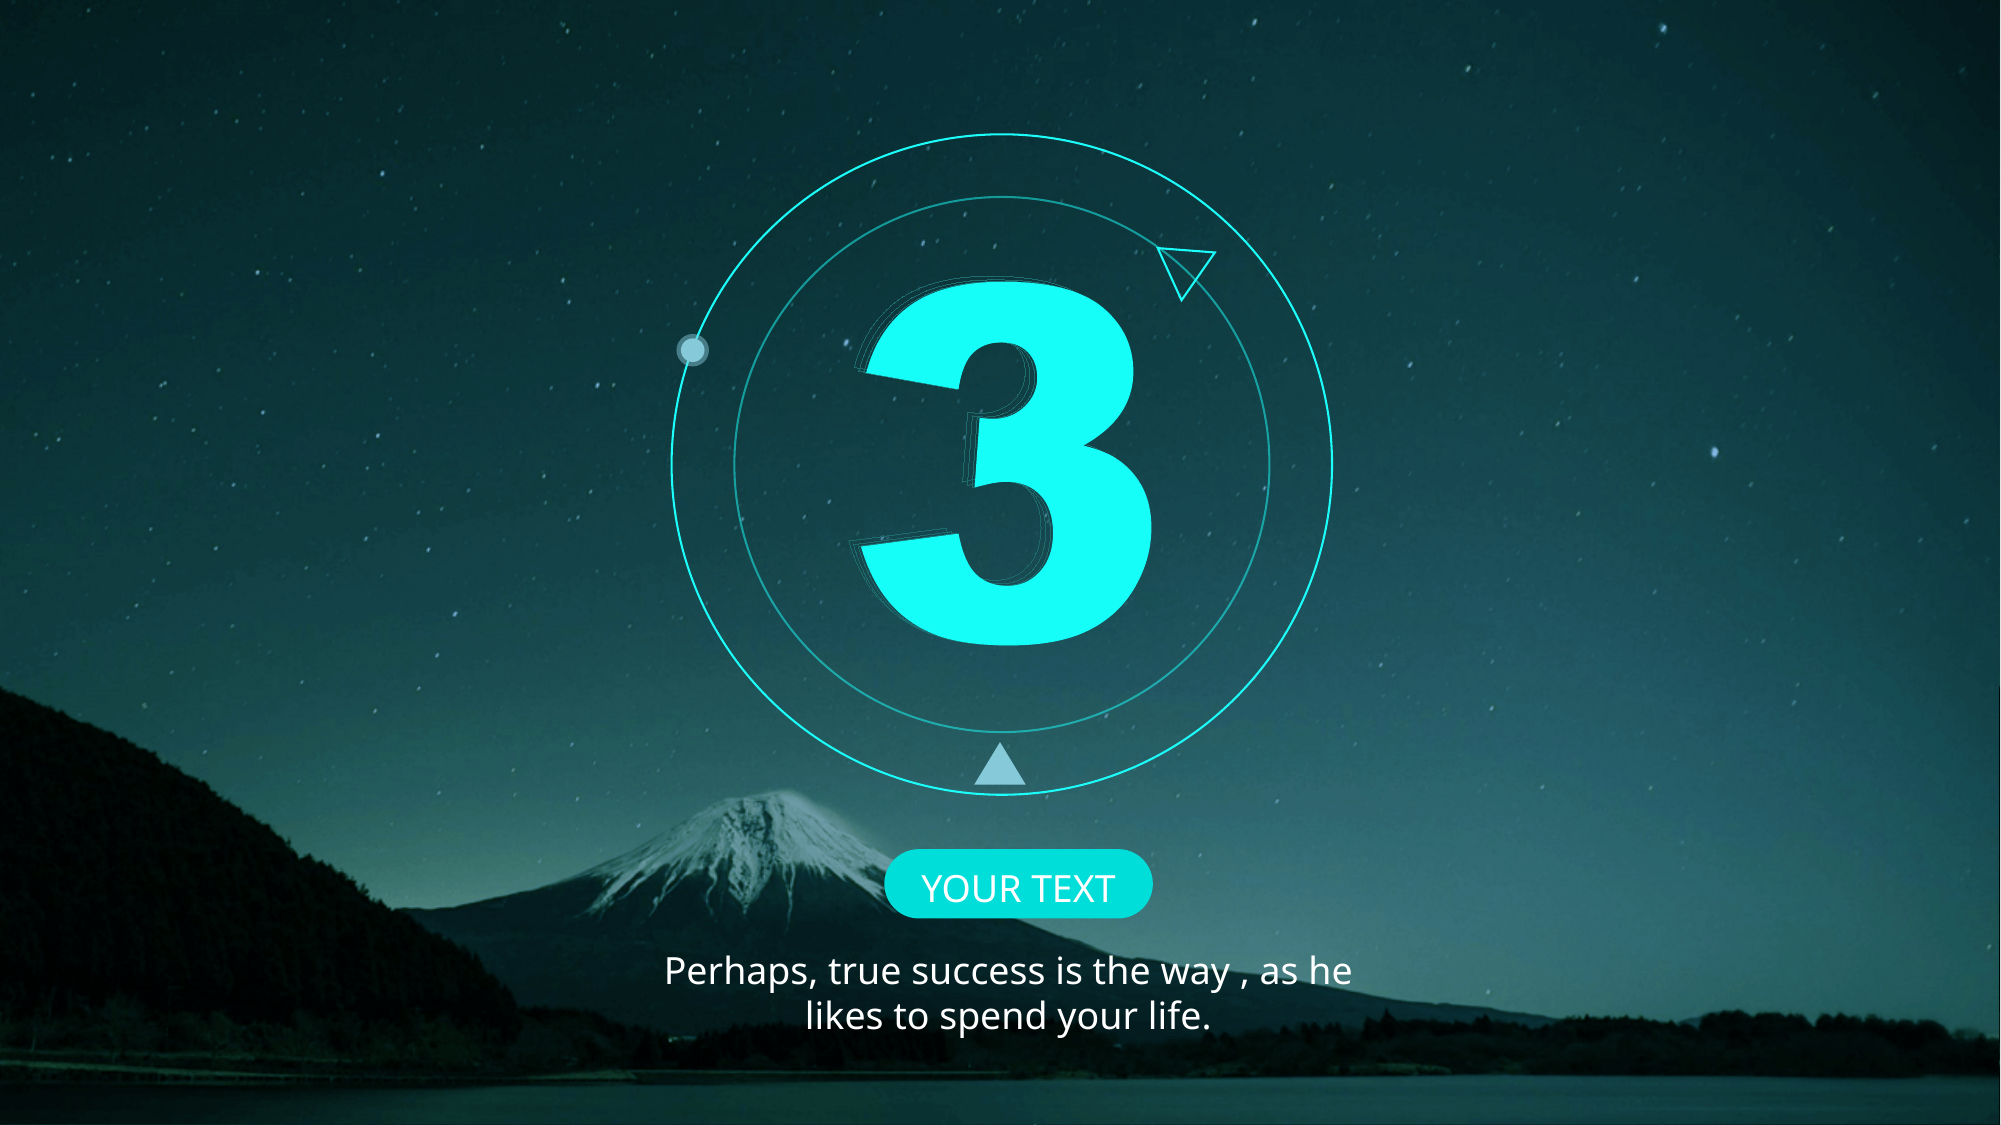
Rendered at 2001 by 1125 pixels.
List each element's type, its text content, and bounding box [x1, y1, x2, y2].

text_box [972, 417, 979, 488]
text_box [972, 740, 1028, 786]
text_box [860, 281, 1152, 646]
text_box [895, 848, 1142, 857]
text_box [670, 133, 1334, 796]
text_box [1017, 485, 1052, 584]
text_box [679, 337, 706, 364]
text_box [1156, 246, 1217, 303]
text_box [962, 346, 1034, 483]
text_box Perhaps, true success is the way , as he likes to spend your life. [633, 940, 1384, 1090]
text_box YOUR TEXT [862, 857, 1176, 918]
picture [0, 0, 2001, 1125]
text_box [1003, 346, 1037, 417]
text_box [983, 486, 1050, 585]
text_box [854, 276, 1072, 370]
text_box [848, 528, 948, 622]
